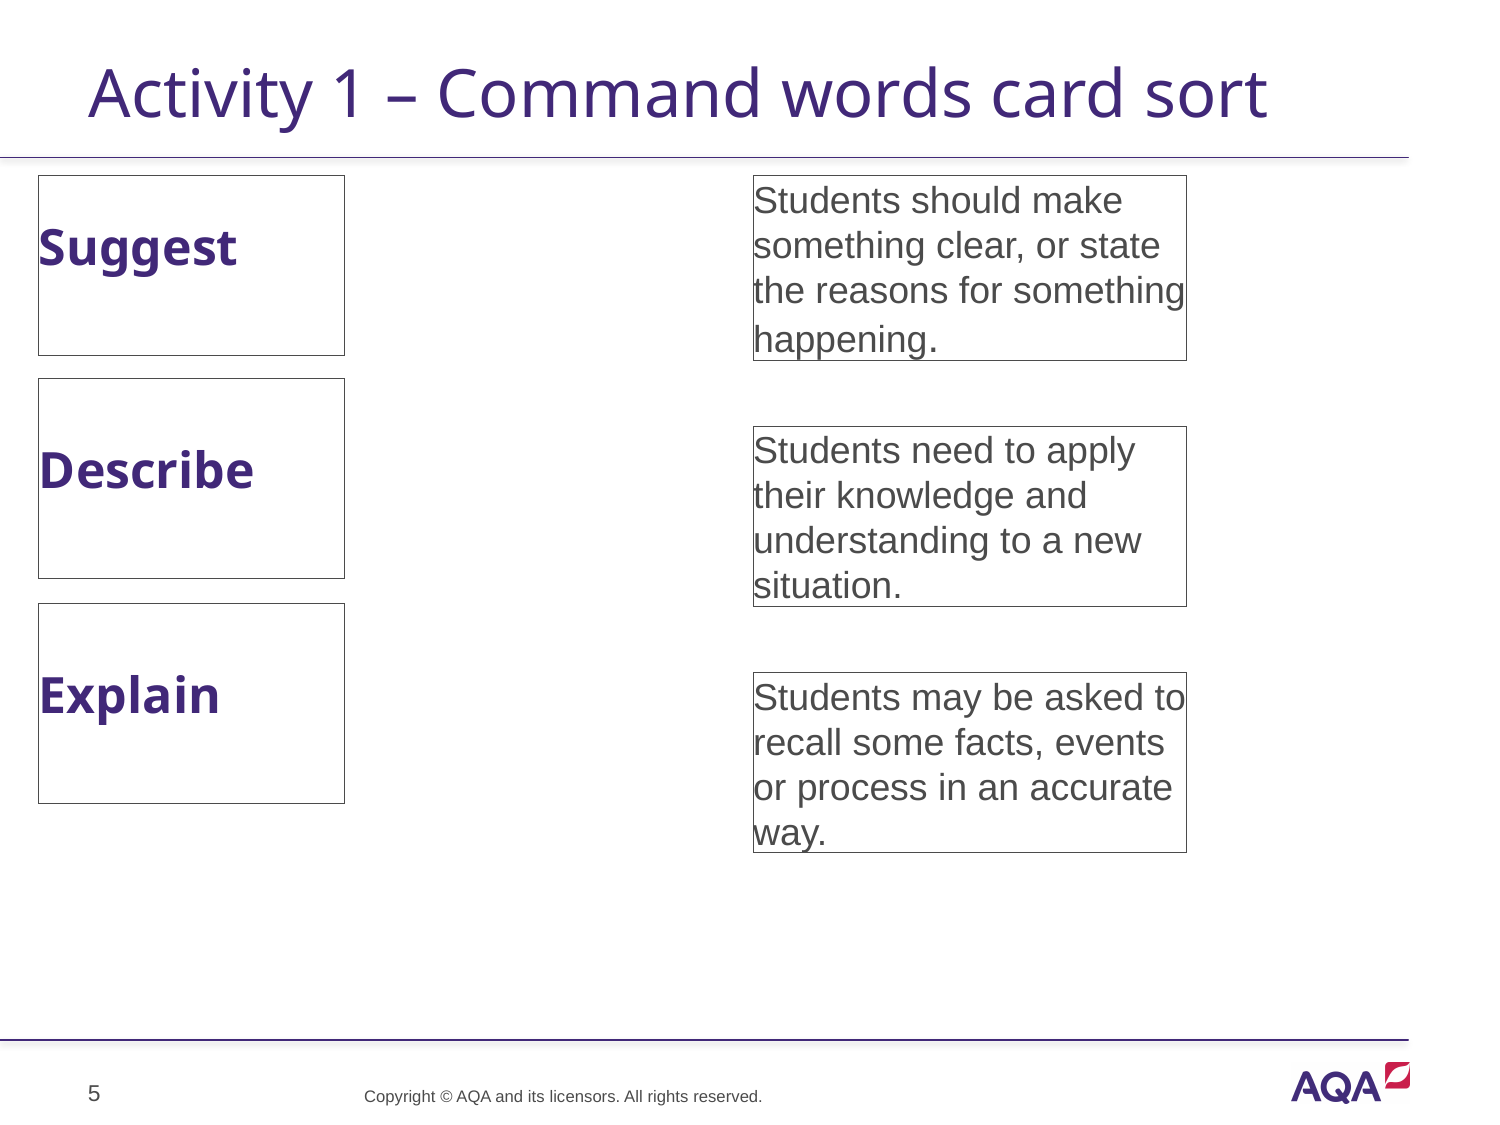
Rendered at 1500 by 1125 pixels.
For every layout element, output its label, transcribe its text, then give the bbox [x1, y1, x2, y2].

slide_number 5 [72, 1062, 188, 1123]
text_box Students need to apply their knowledge and understanding to a new situation. [753, 426, 1187, 607]
footer Copyright © AQA and its licensors. All rights reserved. [324, 1084, 764, 1124]
text_box Explain [38, 603, 345, 804]
picture [1291, 1062, 1410, 1104]
text_box Students should make something clear, or state the reasons for something happening. [753, 175, 1187, 361]
text_box Describe [38, 378, 345, 579]
text_box Suggest [38, 175, 345, 356]
text_box Students may be asked to recall some facts, events or process in an accurate way. [753, 672, 1187, 853]
title Activity 1 – Command words card sort [88, 72, 1409, 144]
